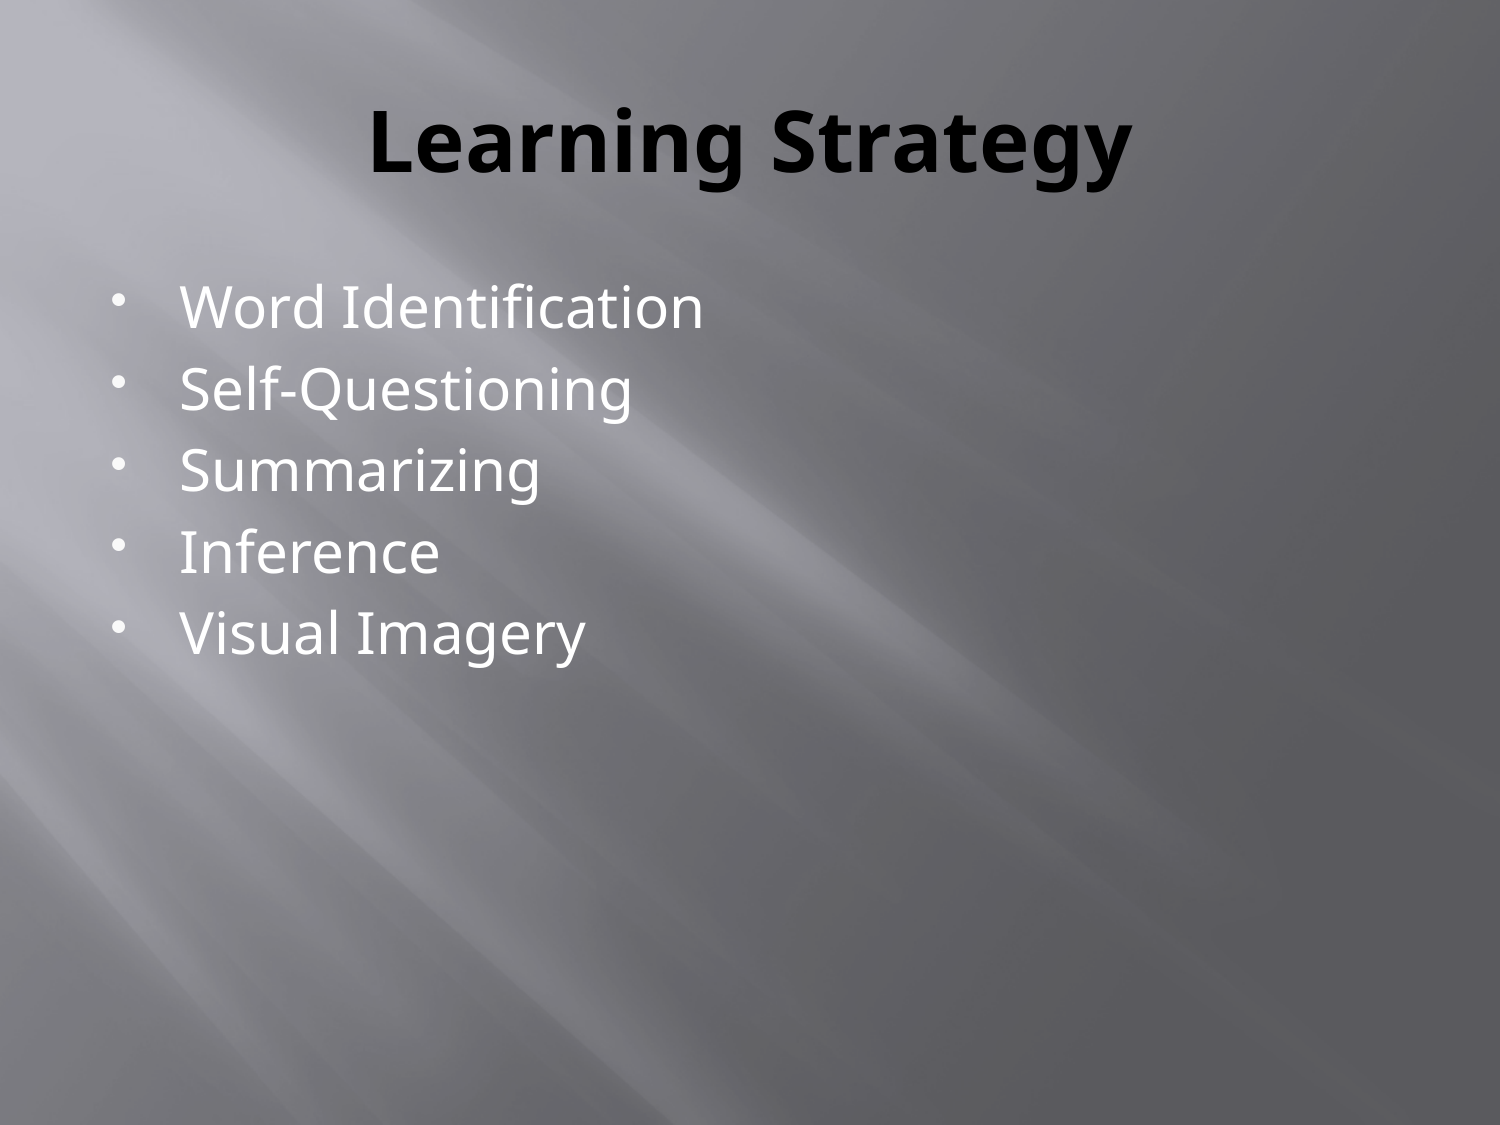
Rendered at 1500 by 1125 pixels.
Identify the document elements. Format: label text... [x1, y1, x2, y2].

list Word Identification Self-Questioning Summarizing Inference Visual Imagery [75, 262, 1425, 1035]
title Learning Strategy [75, 45, 1425, 233]
